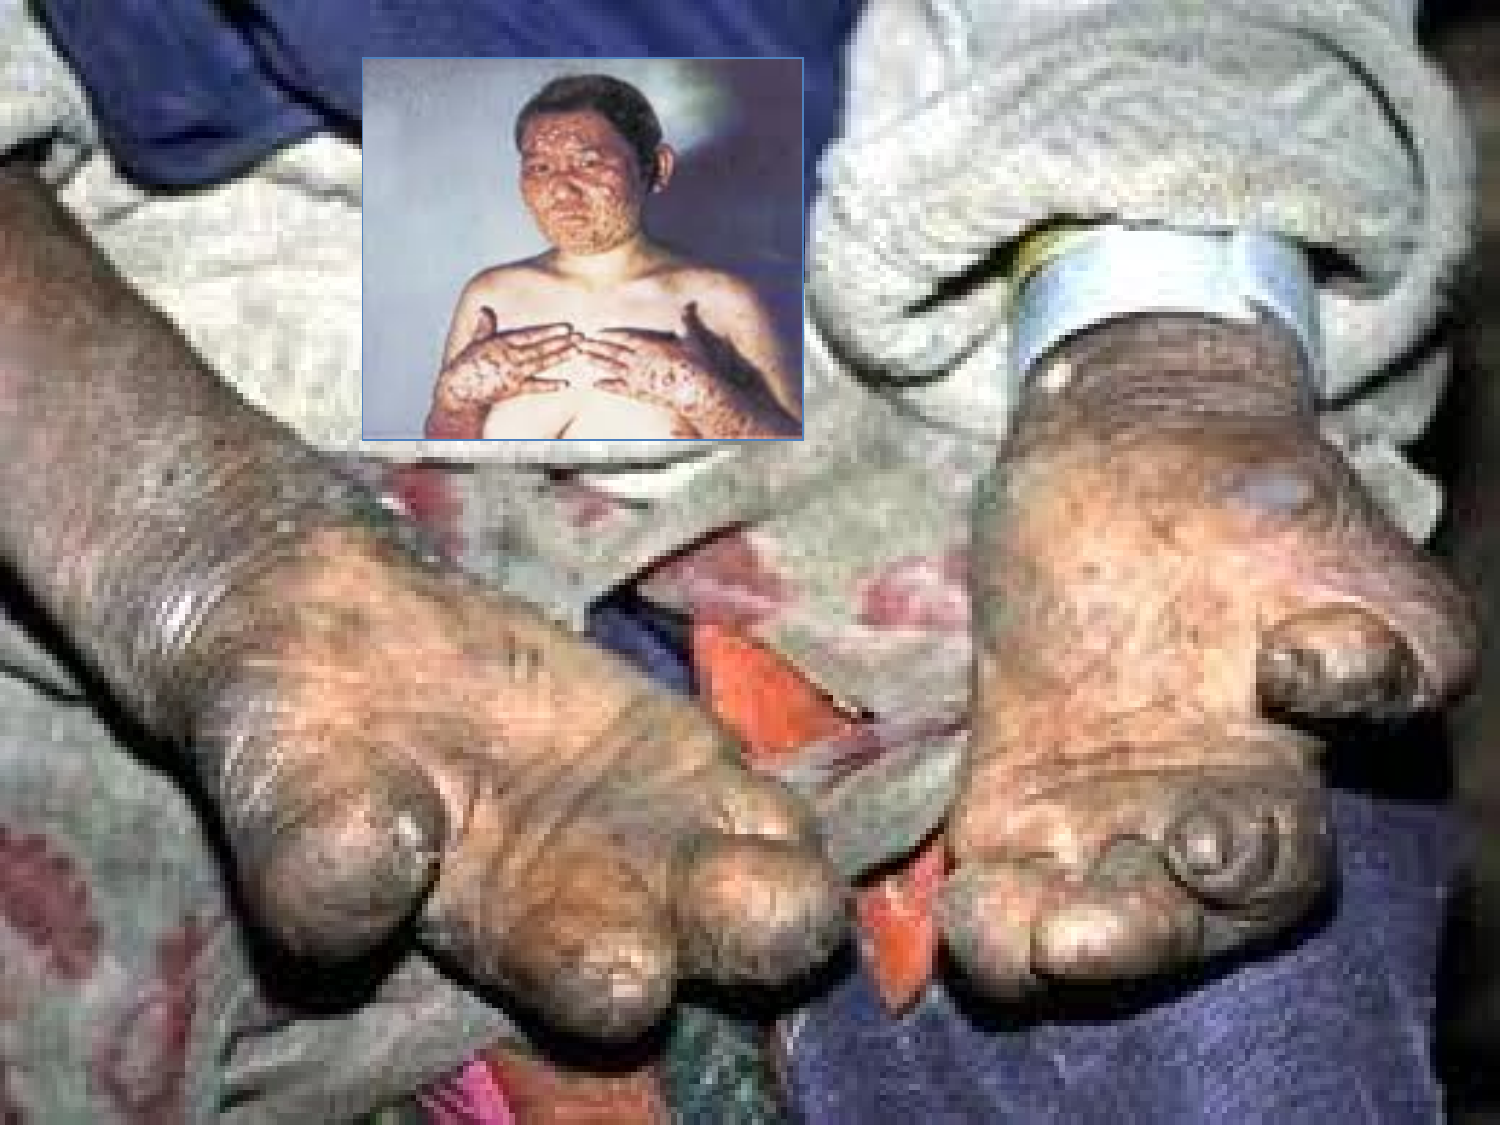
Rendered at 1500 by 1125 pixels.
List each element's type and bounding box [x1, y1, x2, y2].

picture [363, 58, 803, 440]
list [0, 0, 1500, 1125]
